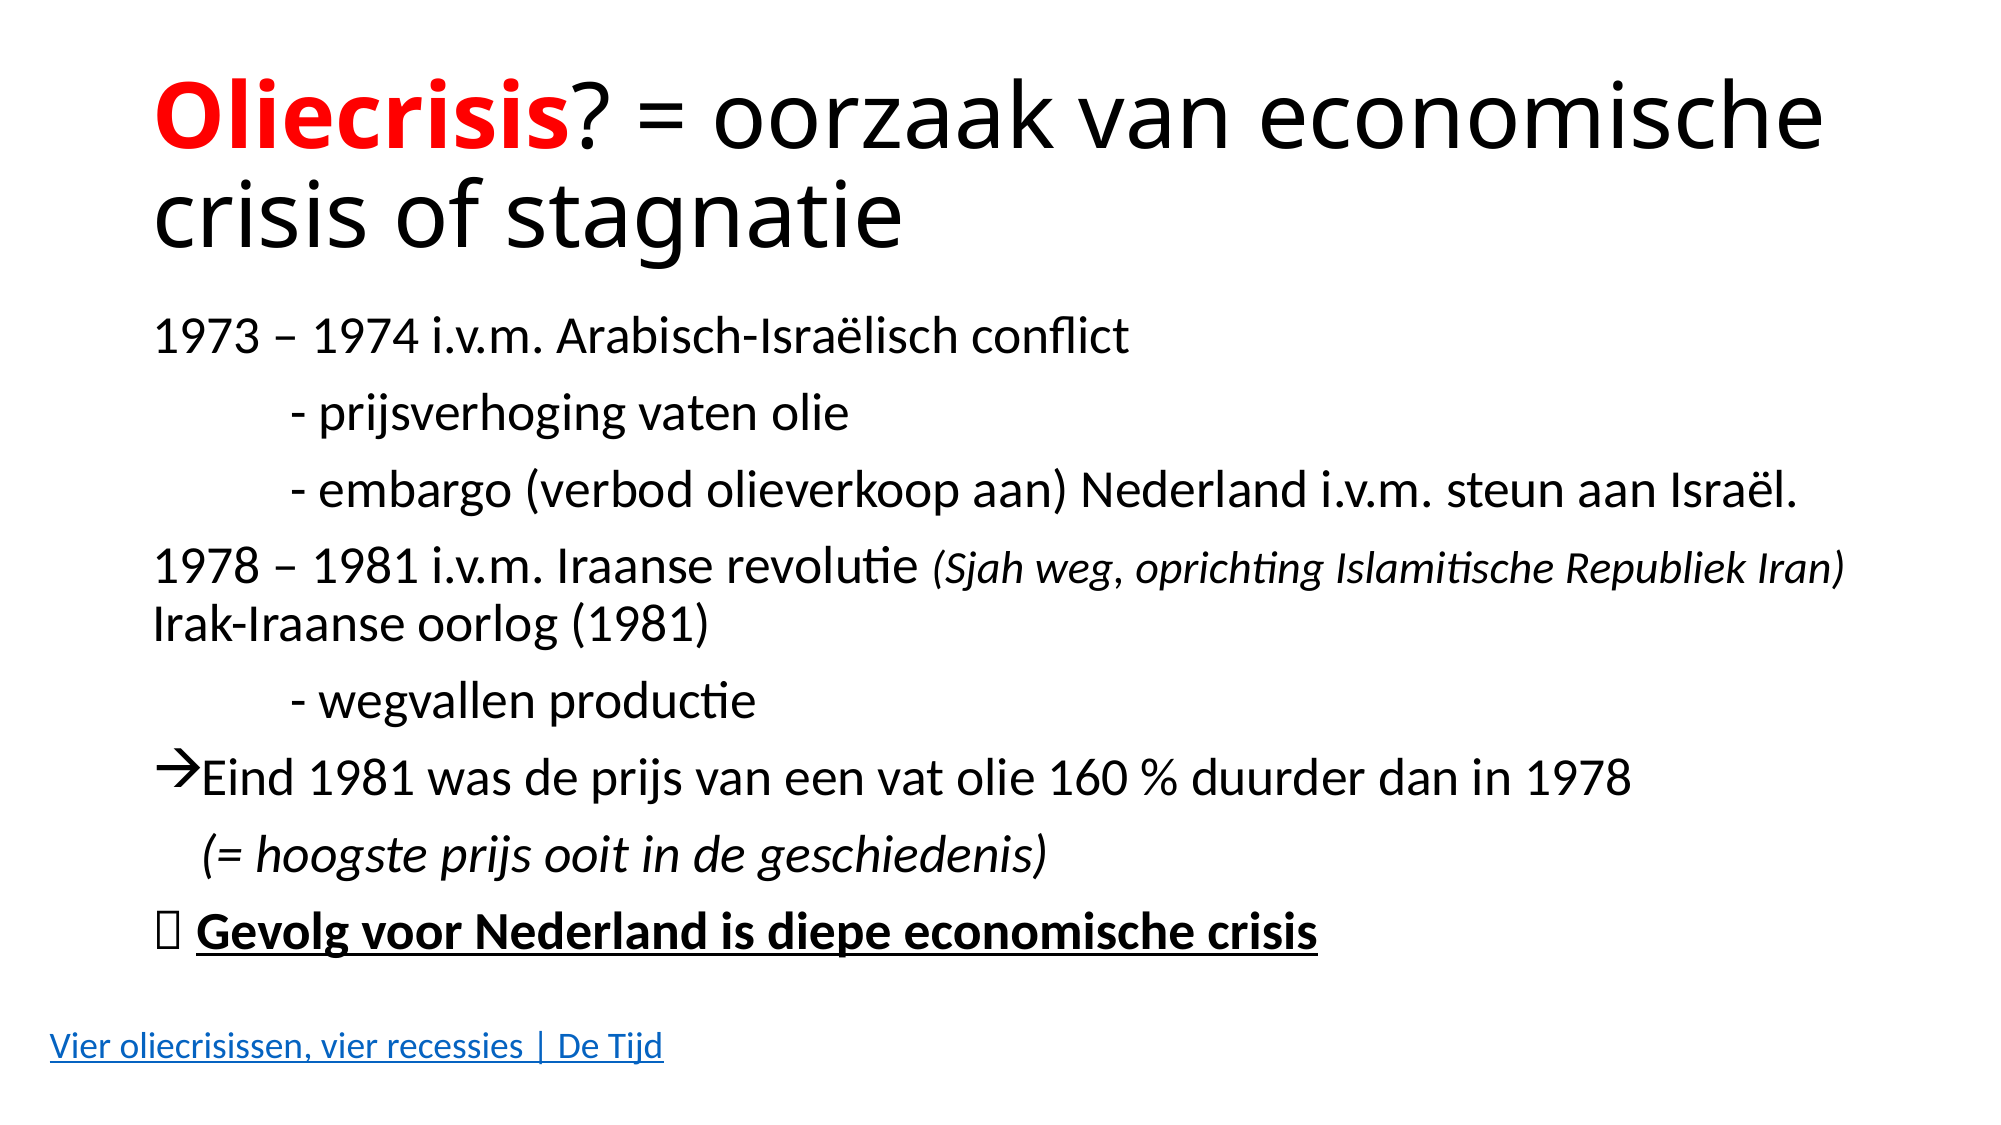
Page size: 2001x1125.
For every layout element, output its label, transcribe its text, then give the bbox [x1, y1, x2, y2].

title Oliecrisis? = oorzaak van economische crisis of stagnatie [137, 59, 1863, 278]
list 1973 – 1974 i.v.m. Arabisch-Israëlisch conflict - prijsverhoging vaten olie - embargo (verbod olieverkoop aan) Nederland i.v.m. steun aan Israël. 1978 – 1981 i.v.m. Iraanse revolutie (Sjah weg, oprichting Islamitische Republiek Iran) Irak-Iraanse oorlog (1981) - wegvallen productie Eind 1981 was de prijs van een vat olie 160 % duurder dan in 1978 (= hoogste prijs ooit in de geschiedenis)  Gevolg voor Nederland is diepe economische crisis [137, 299, 1863, 1014]
text_box Vier oliecrisissen, vier recessies | De Tijd [34, 1013, 680, 1073]
